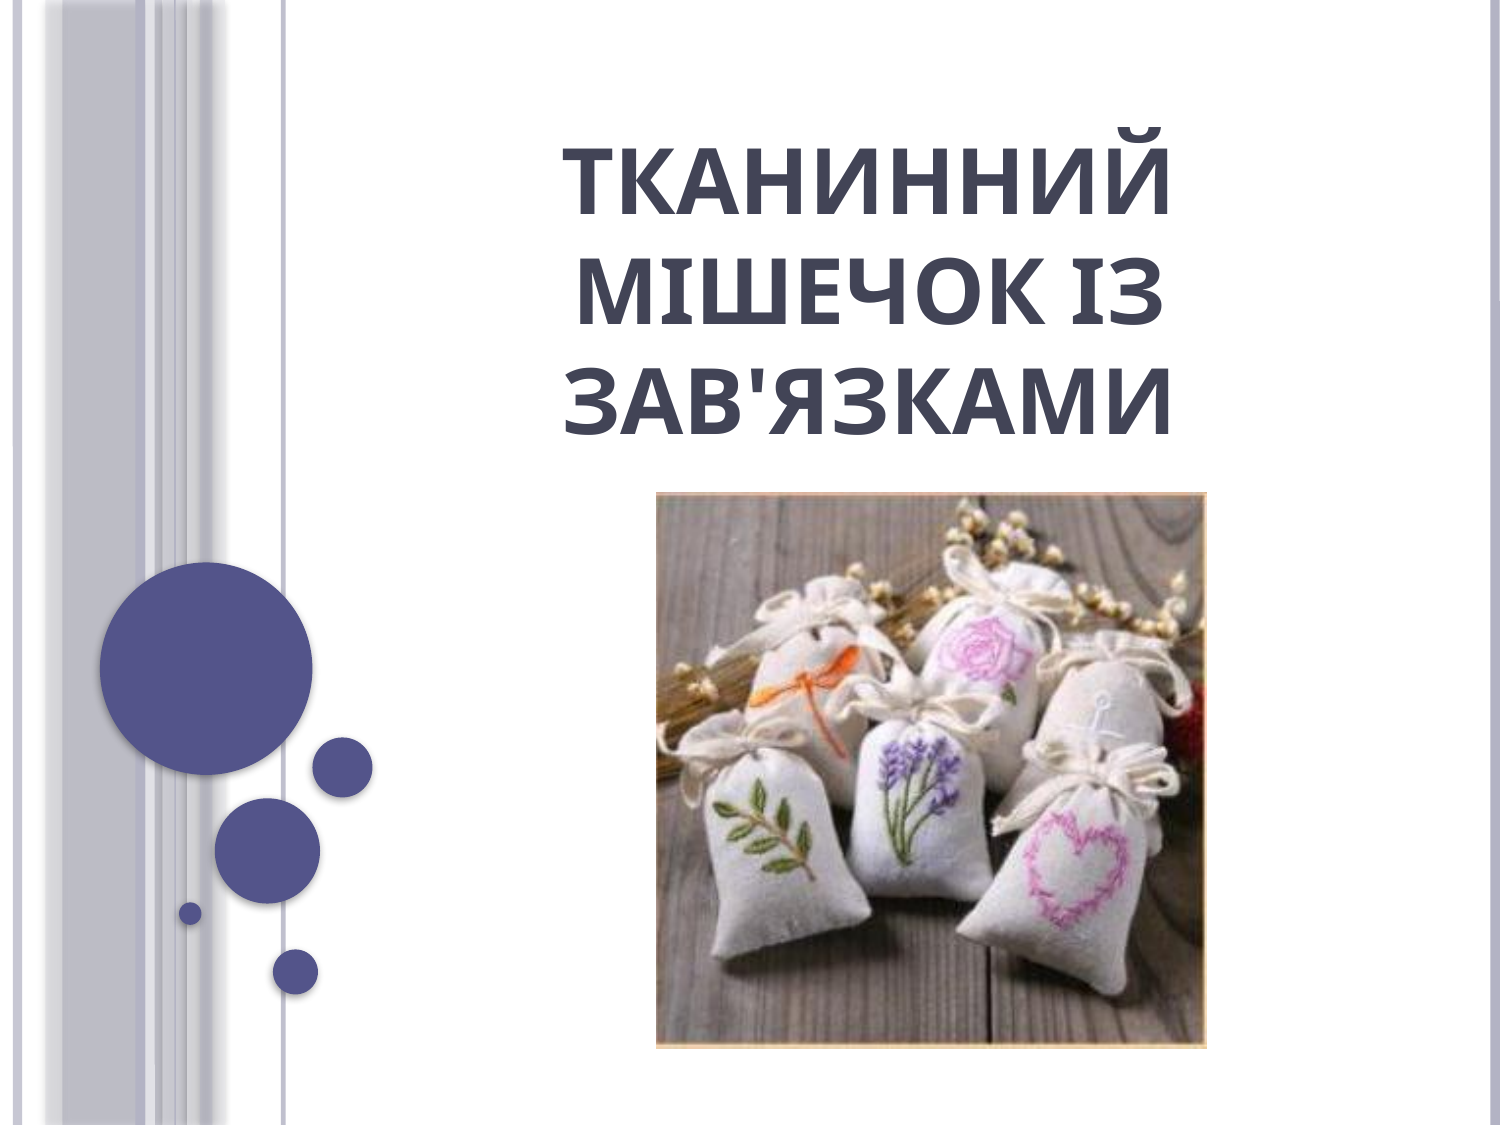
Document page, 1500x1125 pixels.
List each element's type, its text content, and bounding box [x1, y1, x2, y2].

title Тканинний мішечок із зав'язками [312, 208, 1427, 461]
picture [655, 491, 1208, 1050]
